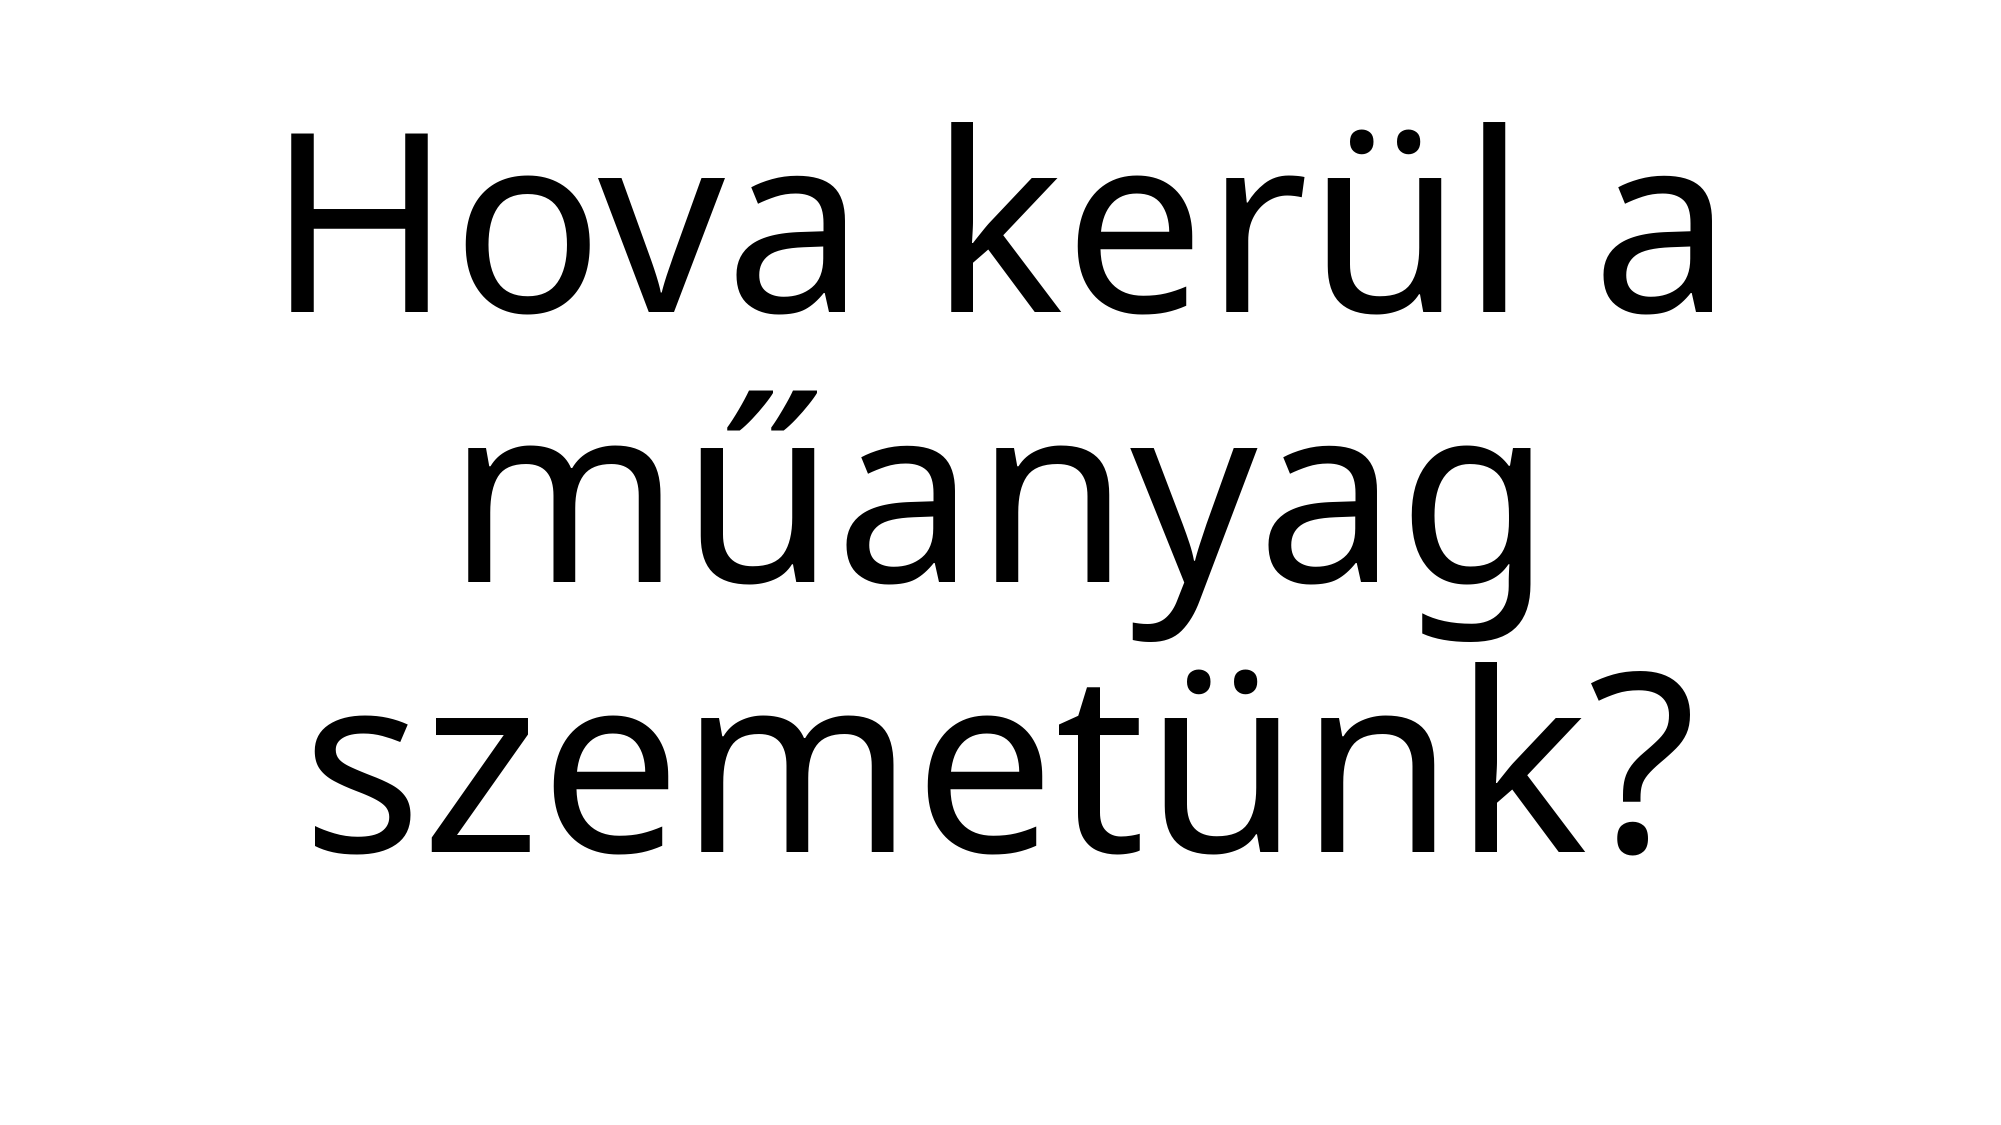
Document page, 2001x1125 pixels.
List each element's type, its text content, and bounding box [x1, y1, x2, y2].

title Hova kerül a műanyag szemetünk? [137, 125, 1863, 914]
